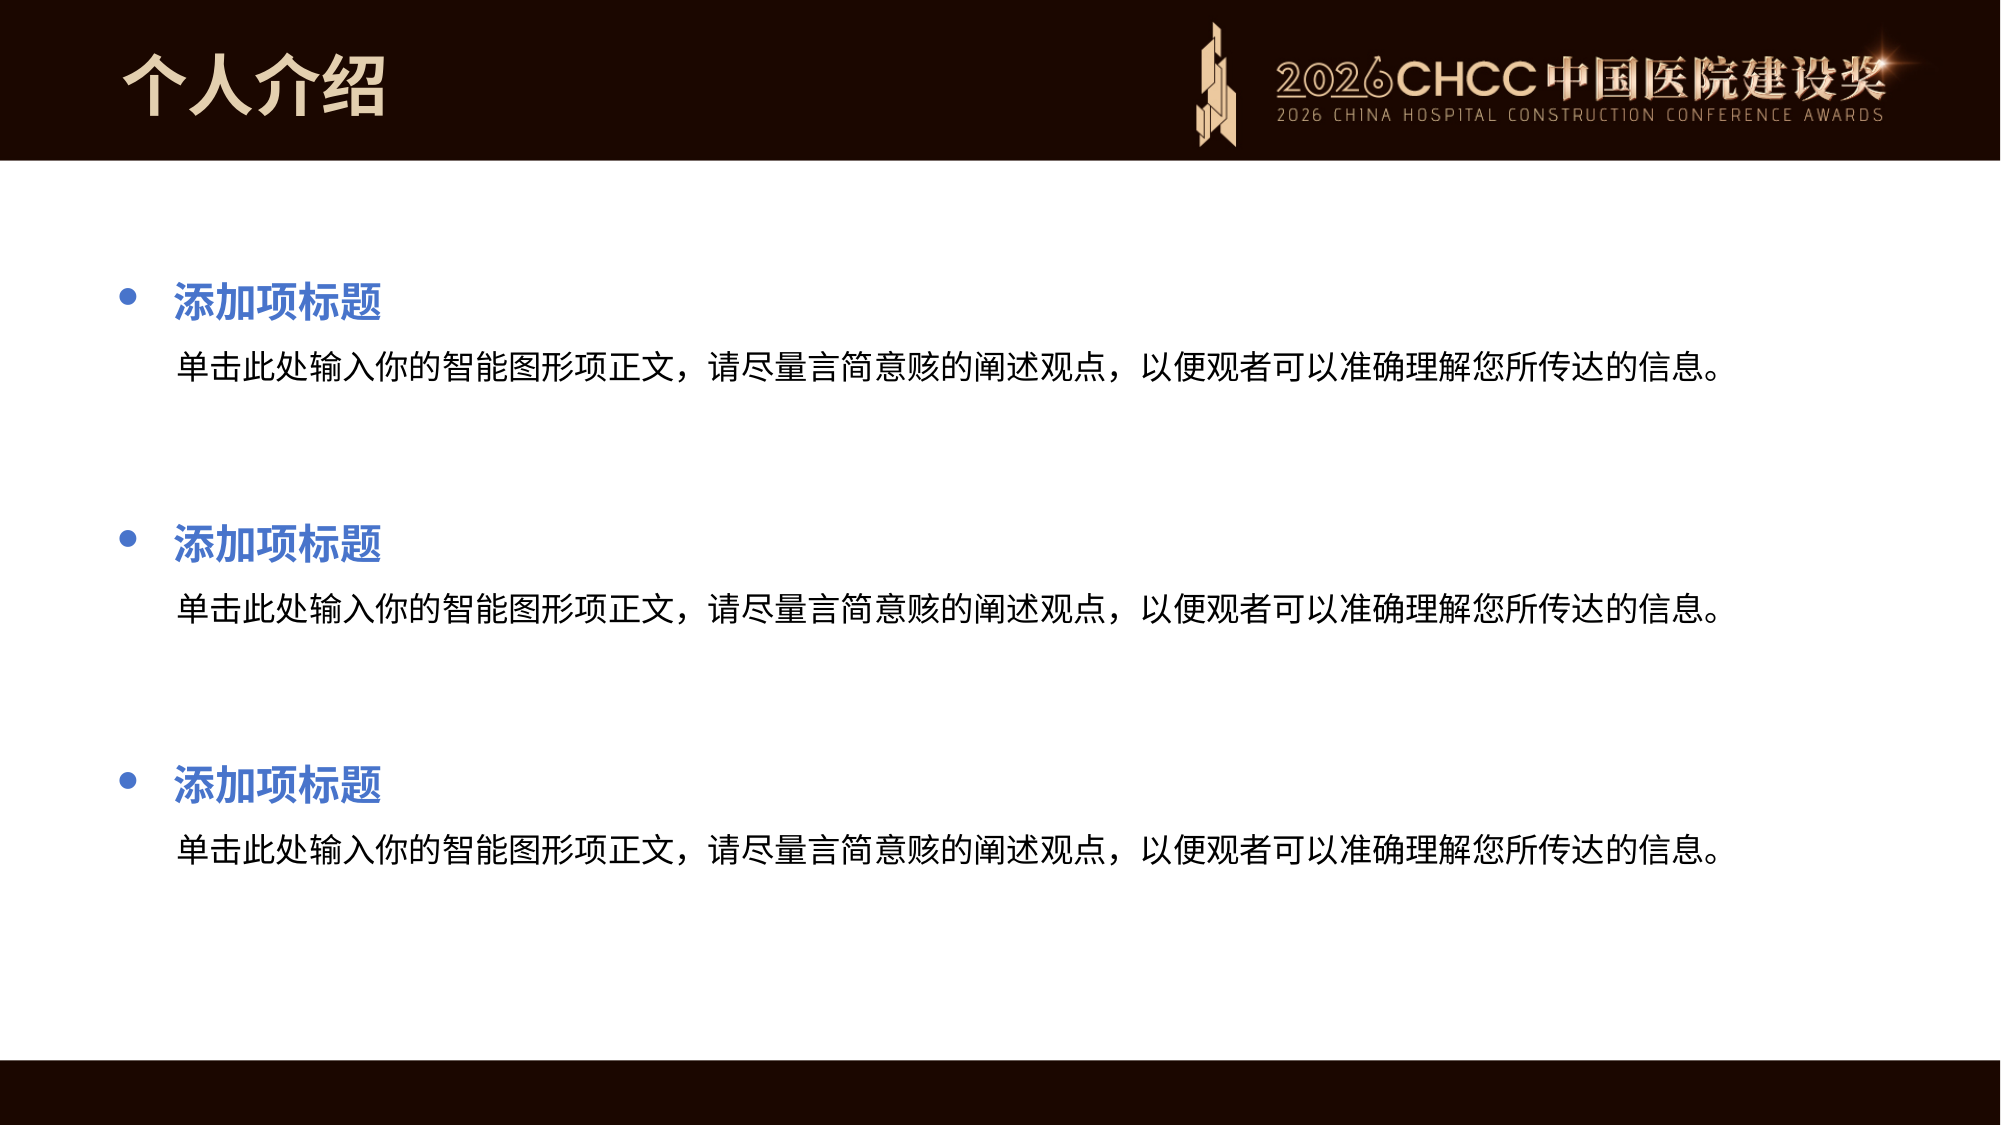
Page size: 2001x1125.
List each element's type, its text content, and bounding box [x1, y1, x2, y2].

text_box 单击此处输入你的智能图形项正文，请尽量言简意赅的阐述观点，以便观者可以准确理解您所传达的信息。 [117, 809, 1817, 940]
text_box [192, 709, 2000, 1023]
text_box 添加项标题 [117, 485, 934, 568]
picture [0, 0, 2001, 1125]
text_box 单击此处输入你的智能图形项正文，请尽量言简意赅的阐述观点，以便观者可以准确理解您所传达的信息。 [117, 326, 1817, 457]
text_box 添加项标题 [117, 727, 934, 810]
text_box 单击此处输入你的智能图形项正文，请尽量言简意赅的阐述观点，以便观者可以准确理解您所传达的信息。 [117, 567, 1817, 699]
text_box 添加项标题 [117, 244, 934, 327]
text_box 个人介绍 [106, 36, 563, 132]
